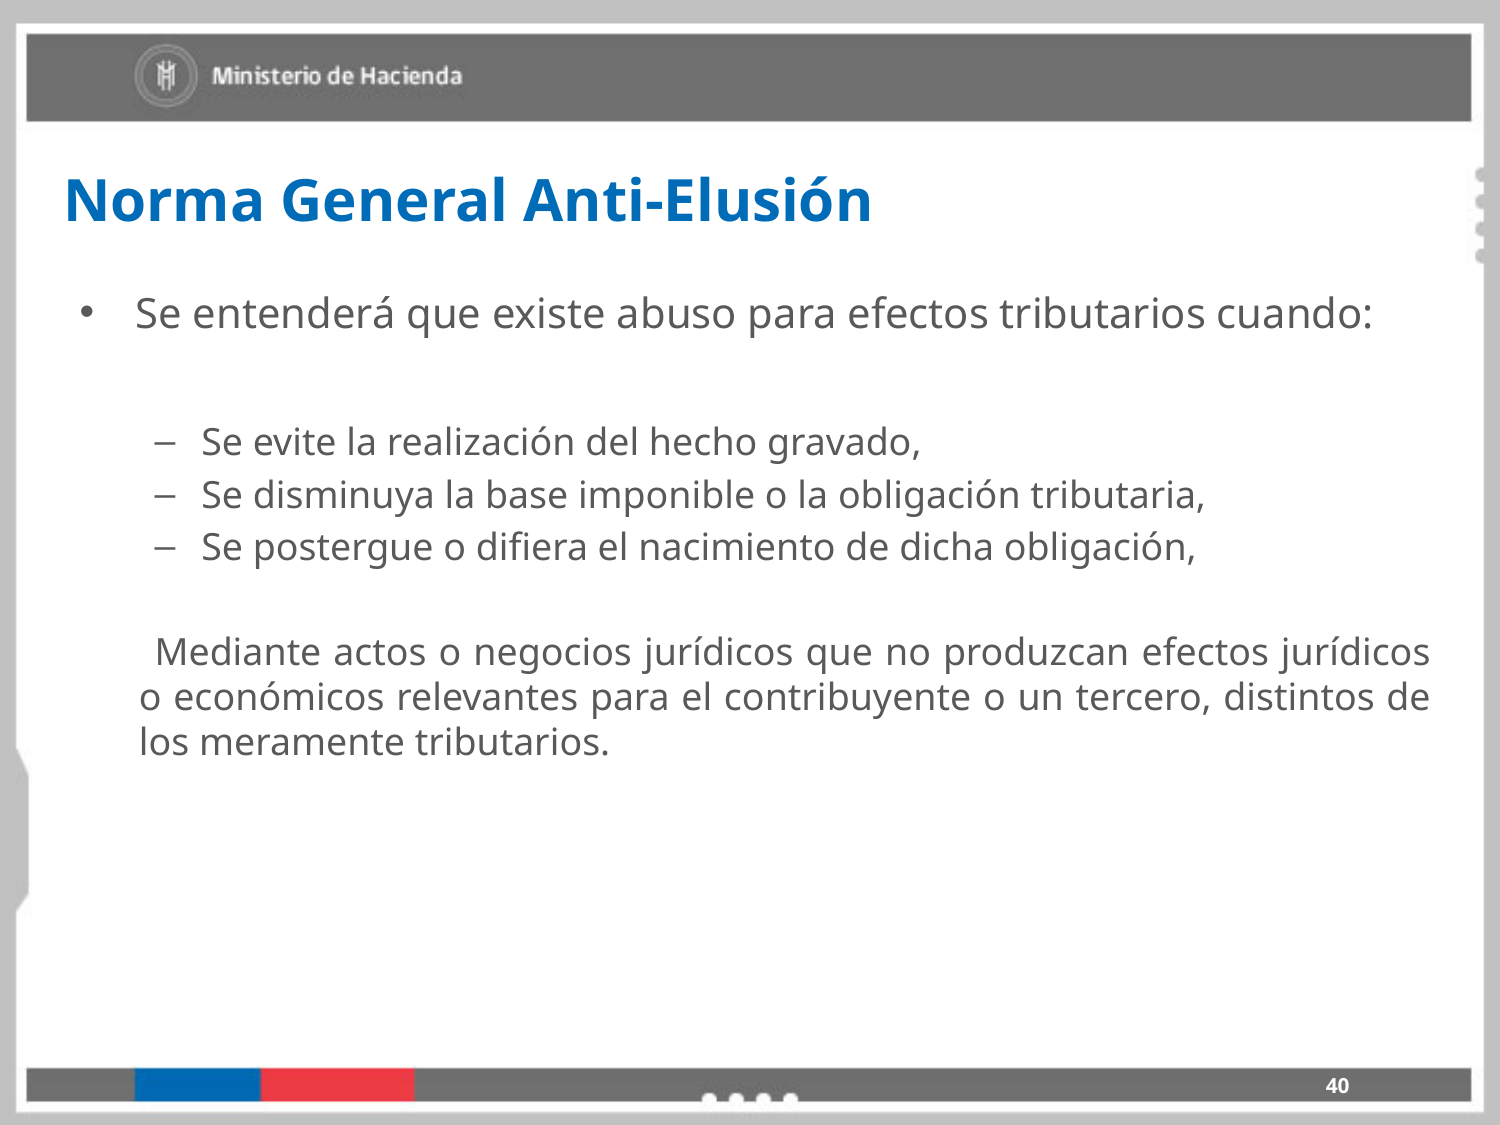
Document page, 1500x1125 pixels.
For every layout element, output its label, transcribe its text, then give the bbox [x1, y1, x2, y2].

slide_number 40 [1014, 1070, 1365, 1103]
list Se entenderá que existe abuso para efectos tributarios cuando: Se evite la realización del hecho gravado, Se disminuya la base imponible o la obligación tributaria, Se postergue o difiera el nacimiento de dicha obligación, Mediante actos o negocios jurídicos que no produzcan efectos jurídicos o económicos relevantes para el contribuyente o un tercero, distintos de los meramente tributarios. [64, 278, 1447, 1125]
picture [0, 0, 1500, 1125]
text_box Norma General Anti-Elusión [48, 138, 1424, 268]
